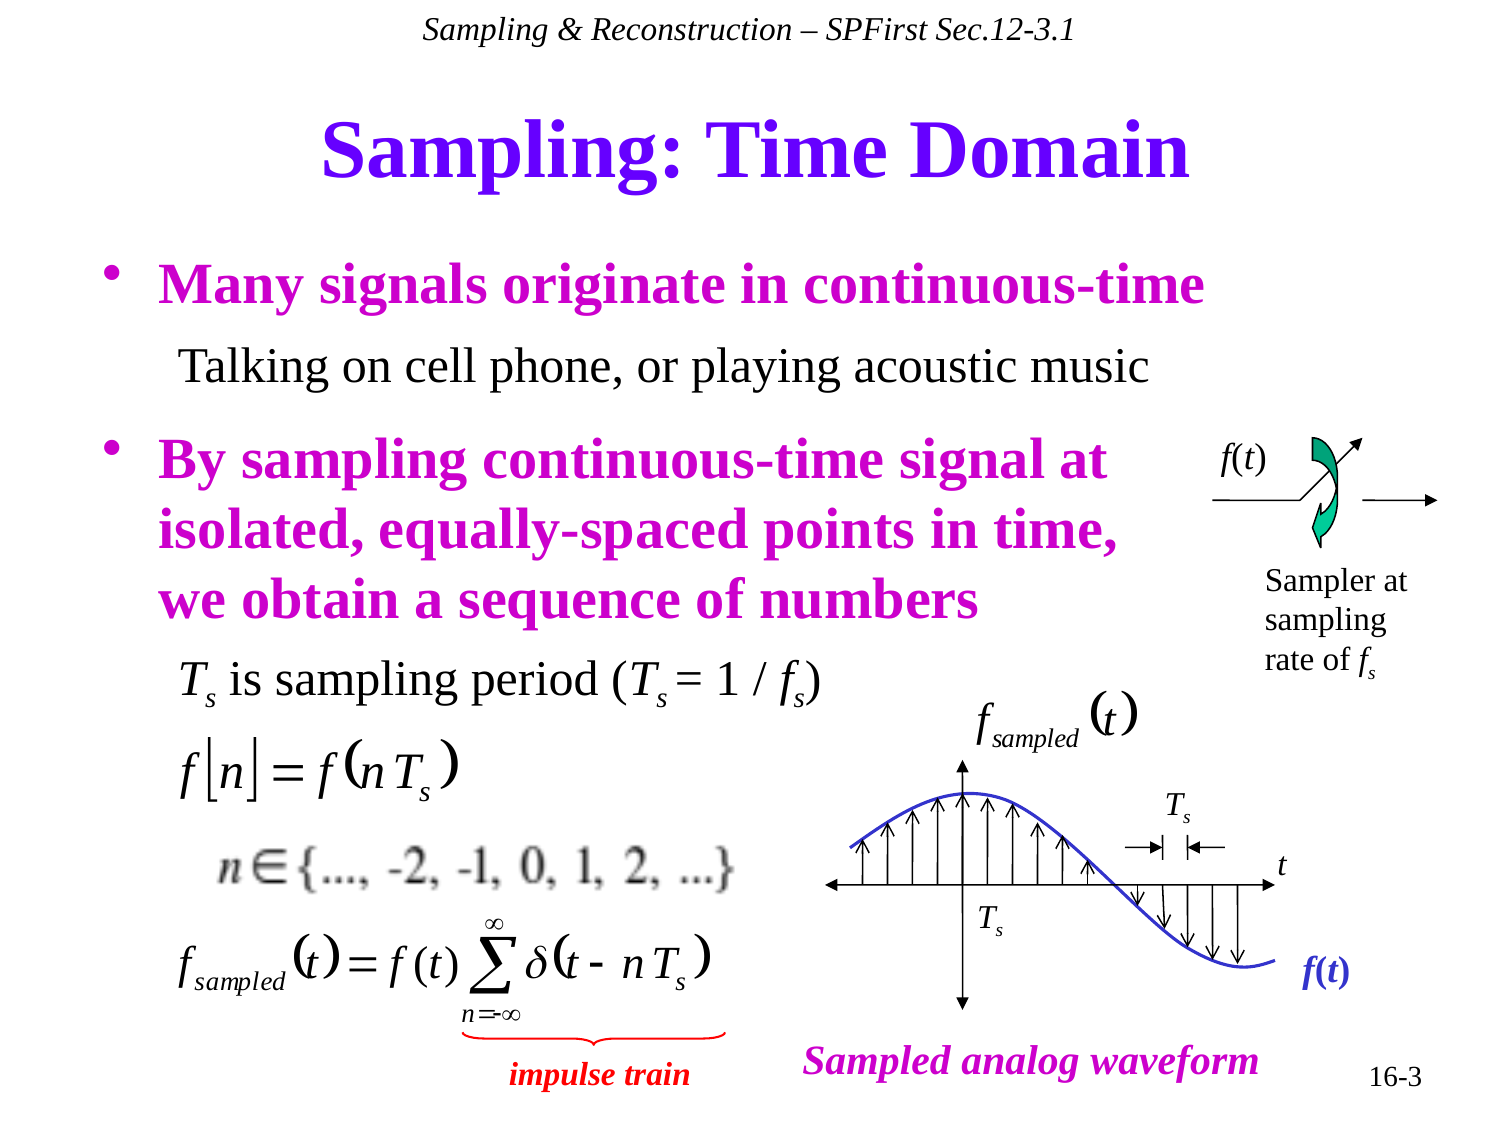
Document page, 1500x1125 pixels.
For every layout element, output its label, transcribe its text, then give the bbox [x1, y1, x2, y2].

text_box Sampling & Reconstruction – SPFirst Sec.12-3.1 [0, 0, 1500, 55]
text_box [824, 759, 1301, 1011]
text_box impulse train [487, 1044, 713, 1100]
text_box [162, 737, 460, 815]
text_box Ts is sampling period (Ts = 1 / fs) [87, 637, 875, 725]
title Sampling: Time Domain [75, 55, 1438, 238]
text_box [212, 837, 738, 902]
text_box By sampling continuous-time signal at isolated, equally-spaced points in time, we obtain a sequence of numbers [87, 413, 1175, 638]
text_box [960, 689, 1142, 763]
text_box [162, 901, 714, 1033]
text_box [1187, 424, 1451, 686]
list Many signals originate in continuous-time [87, 237, 1438, 324]
text_box [716, 1032, 726, 1038]
text_box [588, 1041, 599, 1045]
slide_number 16-3 [1124, 1049, 1438, 1125]
text_box Sampled analog waveform [787, 1025, 1288, 1090]
text_box Talking on cell phone, or playing acoustic music [87, 324, 1438, 413]
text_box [1124, 774, 1226, 861]
text_box f(t) [1304, 937, 1388, 998]
